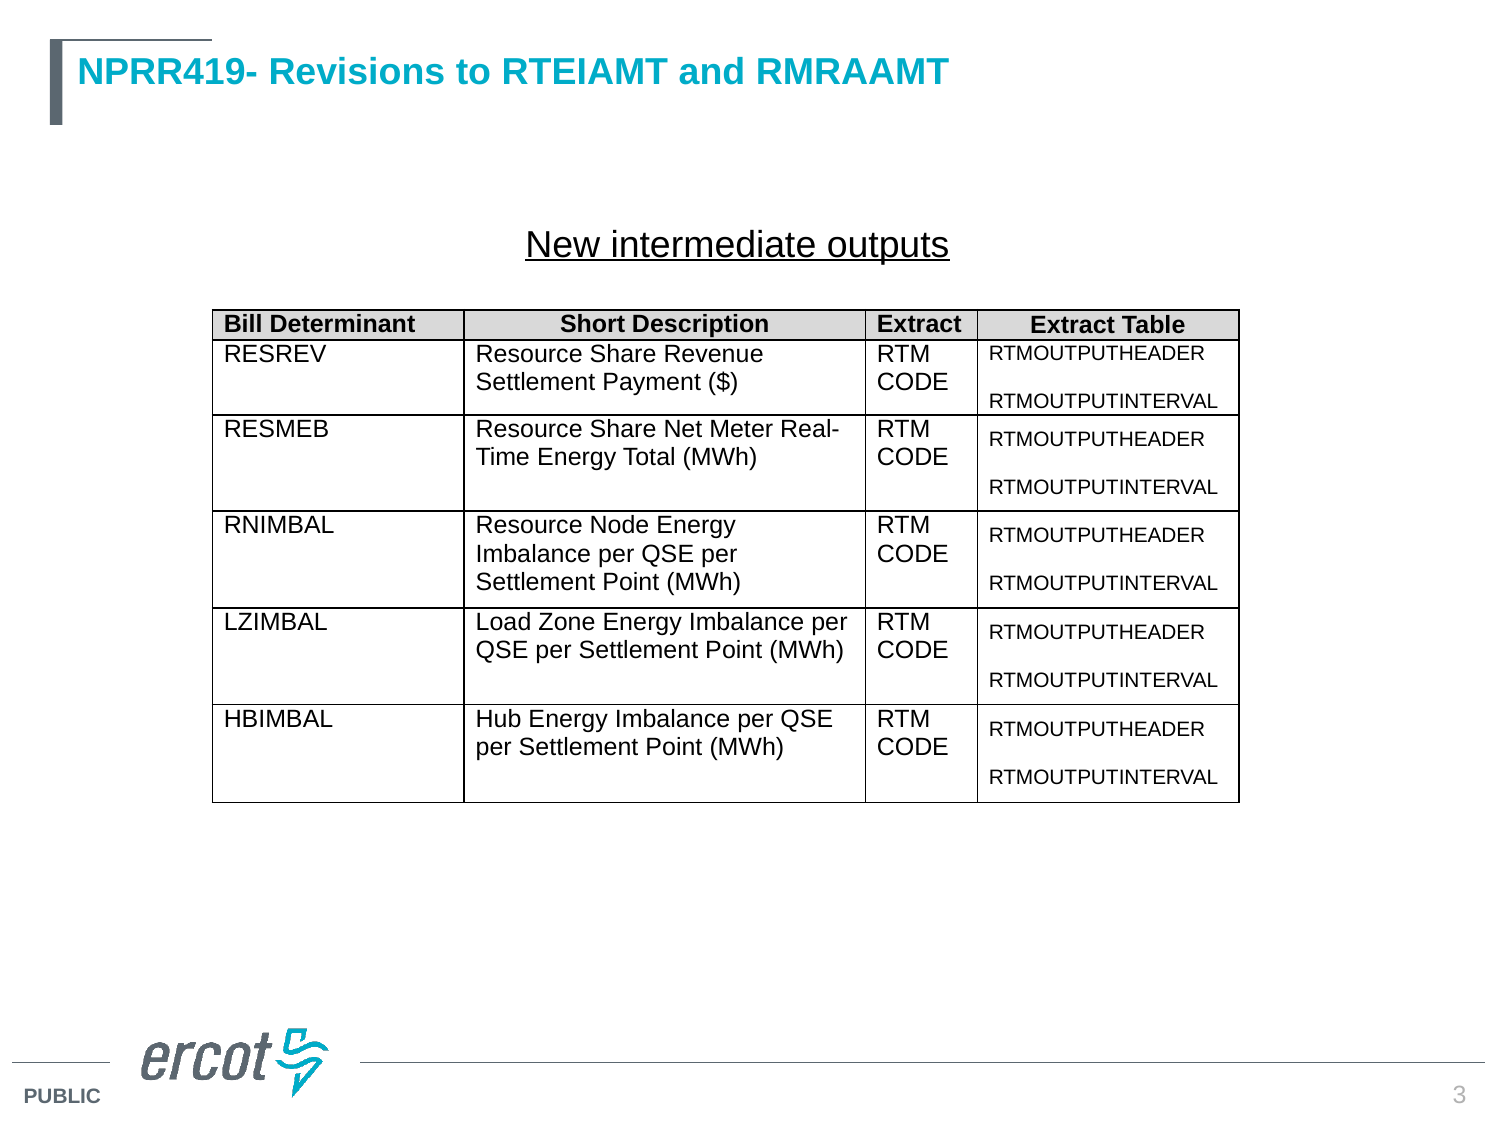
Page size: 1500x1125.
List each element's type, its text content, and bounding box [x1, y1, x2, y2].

table_cell RTMOUTPUTHEADER RTMOUTPUTINTERVAL [978, 416, 1238, 510]
table_cell RTM CODE [866, 416, 977, 510]
table_cell RTMOUTPUTHEADER RTMOUTPUTINTERVAL [978, 609, 1238, 704]
text_box New intermediate outputs [162, 212, 1313, 318]
table_header Bill Determinant [213, 311, 463, 339]
table_cell HBIMBAL [213, 705, 463, 802]
table_header Extract [866, 311, 977, 339]
table_cell Resource Node Energy Imbalance per QSE per Settlement Point (MWh) [465, 512, 865, 607]
table_cell RESMEB [213, 416, 463, 510]
slide_number 3 [1437, 1076, 1475, 1112]
table_cell RESREV [213, 341, 463, 414]
title NPRR419- Revisions to RTEIAMT and RMRAAMT [62, 39, 1450, 99]
table_header Short Description [465, 311, 865, 339]
table_cell LZIMBAL [213, 609, 463, 704]
table_cell RTM CODE [866, 609, 977, 704]
table_cell Resource Share Net Meter Real-Time Energy Total (MWh) [465, 416, 865, 510]
table_cell RTM CODE [866, 341, 977, 414]
picture [137, 1024, 332, 1100]
table_cell RTMOUTPUTHEADER RTMOUTPUTINTERVAL [978, 512, 1238, 607]
table_cell Load Zone Energy Imbalance per QSE per Settlement Point (MWh) [465, 609, 865, 704]
table_cell RTMOUTPUTHEADER RTMOUTPUTINTERVAL [978, 341, 1238, 414]
table_cell RTMOUTPUTHEADER RTMOUTPUTINTERVAL [978, 705, 1238, 802]
table_cell RTM CODE [866, 512, 977, 607]
table_header Extract Table [978, 311, 1238, 339]
table_cell Resource Share Revenue Settlement Payment ($) [465, 341, 865, 414]
table_cell RNIMBAL [213, 512, 463, 607]
table_cell RTM CODE [866, 705, 977, 802]
text_box [31, 99, 1457, 1022]
table_cell Hub Energy Imbalance per QSE per Settlement Point (MWh) [465, 705, 865, 802]
